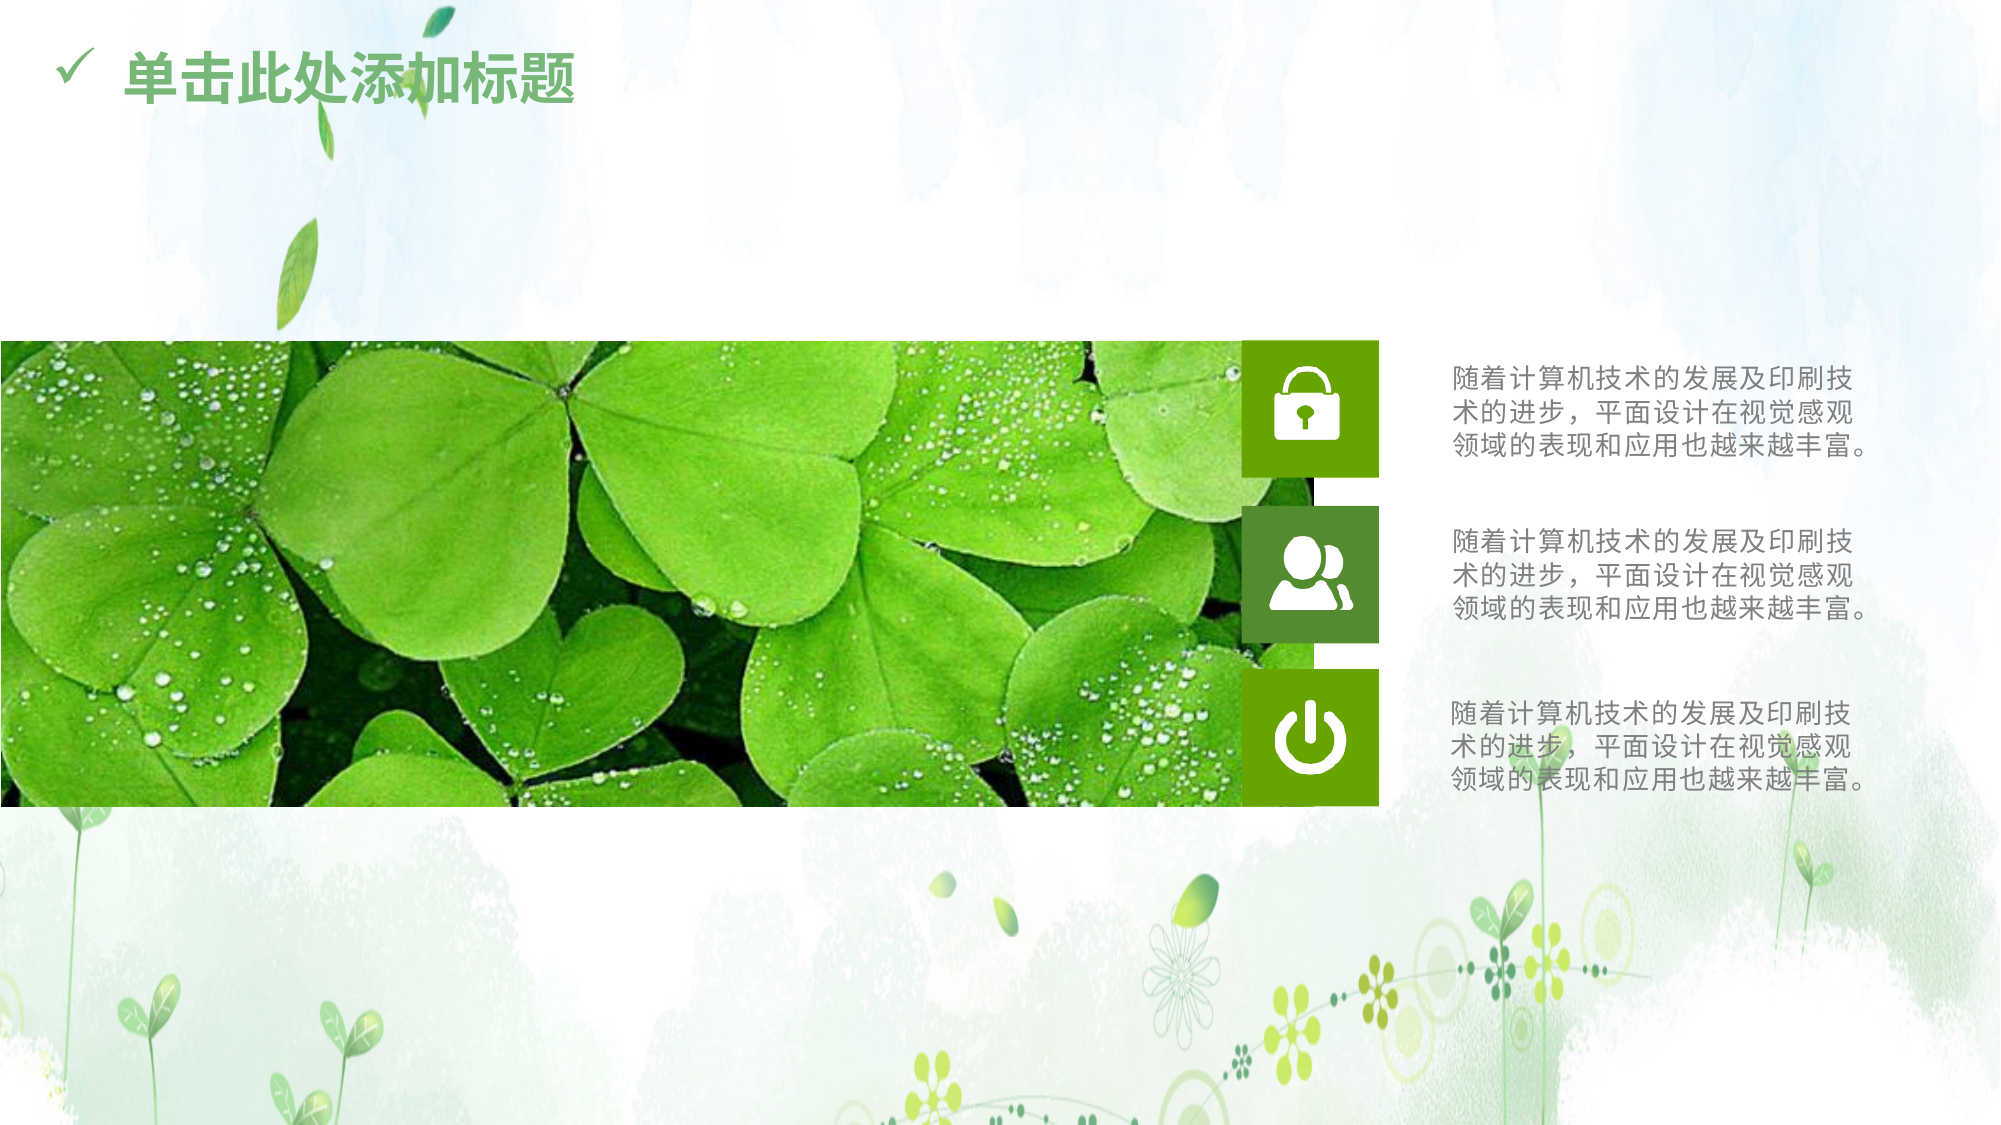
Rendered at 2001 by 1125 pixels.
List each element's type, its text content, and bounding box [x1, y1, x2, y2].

text_box 随着计算机技术的发展及印刷技术的进步，平面设计在视觉感观领域的表现和应用也越来越丰富。 [1431, 513, 1873, 634]
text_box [1241, 669, 1379, 807]
picture [0, 0, 2001, 1125]
text_box 随着计算机技术的发展及印刷技术的进步，平面设计在视觉感观领域的表现和应用也越来越丰富。 [1430, 685, 1872, 806]
title 单击此处添加标题 [36, 43, 1762, 120]
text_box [1241, 340, 1379, 478]
text_box 随着计算机技术的发展及印刷技术的进步，平面设计在视觉感观领域的表现和应用也越来越丰富。 [1431, 350, 1873, 471]
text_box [1241, 505, 1379, 644]
